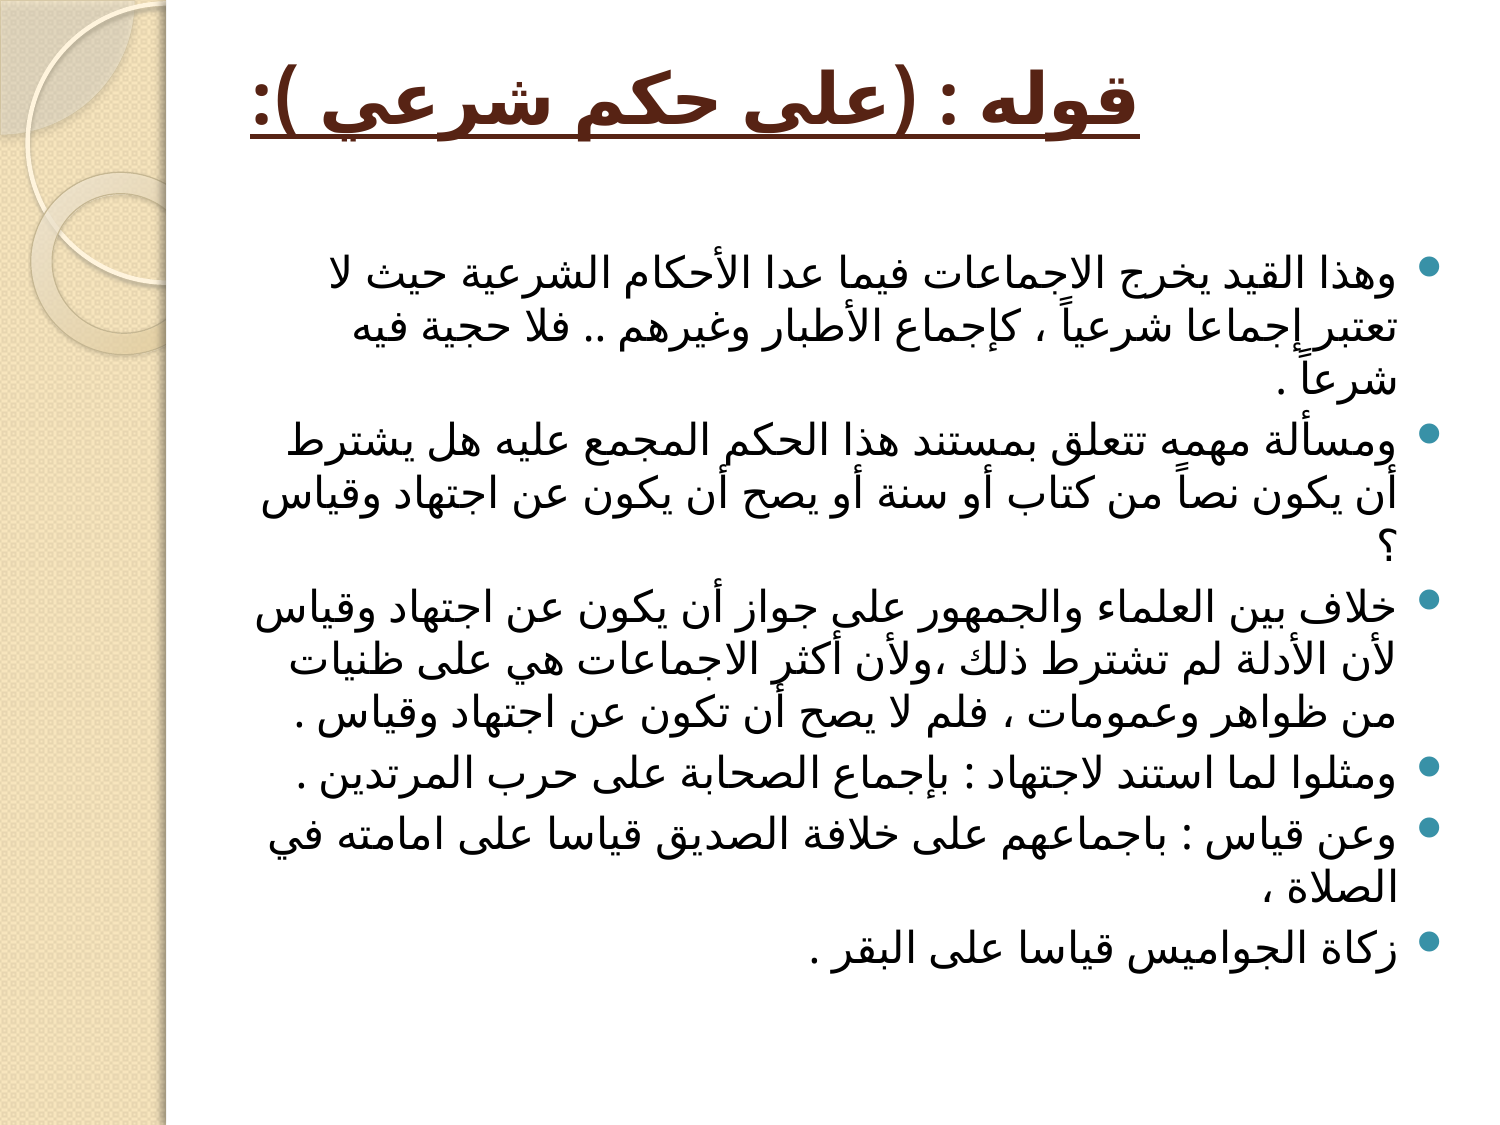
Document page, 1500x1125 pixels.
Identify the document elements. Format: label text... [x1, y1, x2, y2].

title قوله : (على حكم شرعي ): [235, 45, 1466, 233]
list وهذا القيد يخرج الاجماعات فيما عدا الأحكام الشرعية حيث لا تعتبر إجماعا شرعياً ، كإجماع الأطبار وغيرهم .. فلا حجية فيه شرعاً . ومسألة مهمه تتعلق بمستند هذا الحكم المجمع عليه هل يشترط أن يكون نصاً من كتاب أو سنة أو يصح أن يكون عن اجتهاد وقياس ؟ خلاف بين العلماء والجمهور على جواز أن يكون عن اجتهاد وقياس لأن الأدلة لم تشترط ذلك ،ولأن أكثر الاجماعات هي على ظنيات من ظواهر وعمومات ، فلم لا يصح أن تكون عن اجتهاد وقياس . ومثلوا لما استند لاجتهاد : بإجماع الصحابة على حرب المرتدين . وعن قياس : باجماعهم على خلافة الصديق قياسا على امامته في الصلاة ، زكاة الجواميس قياسا على البقر . [235, 237, 1466, 1025]
